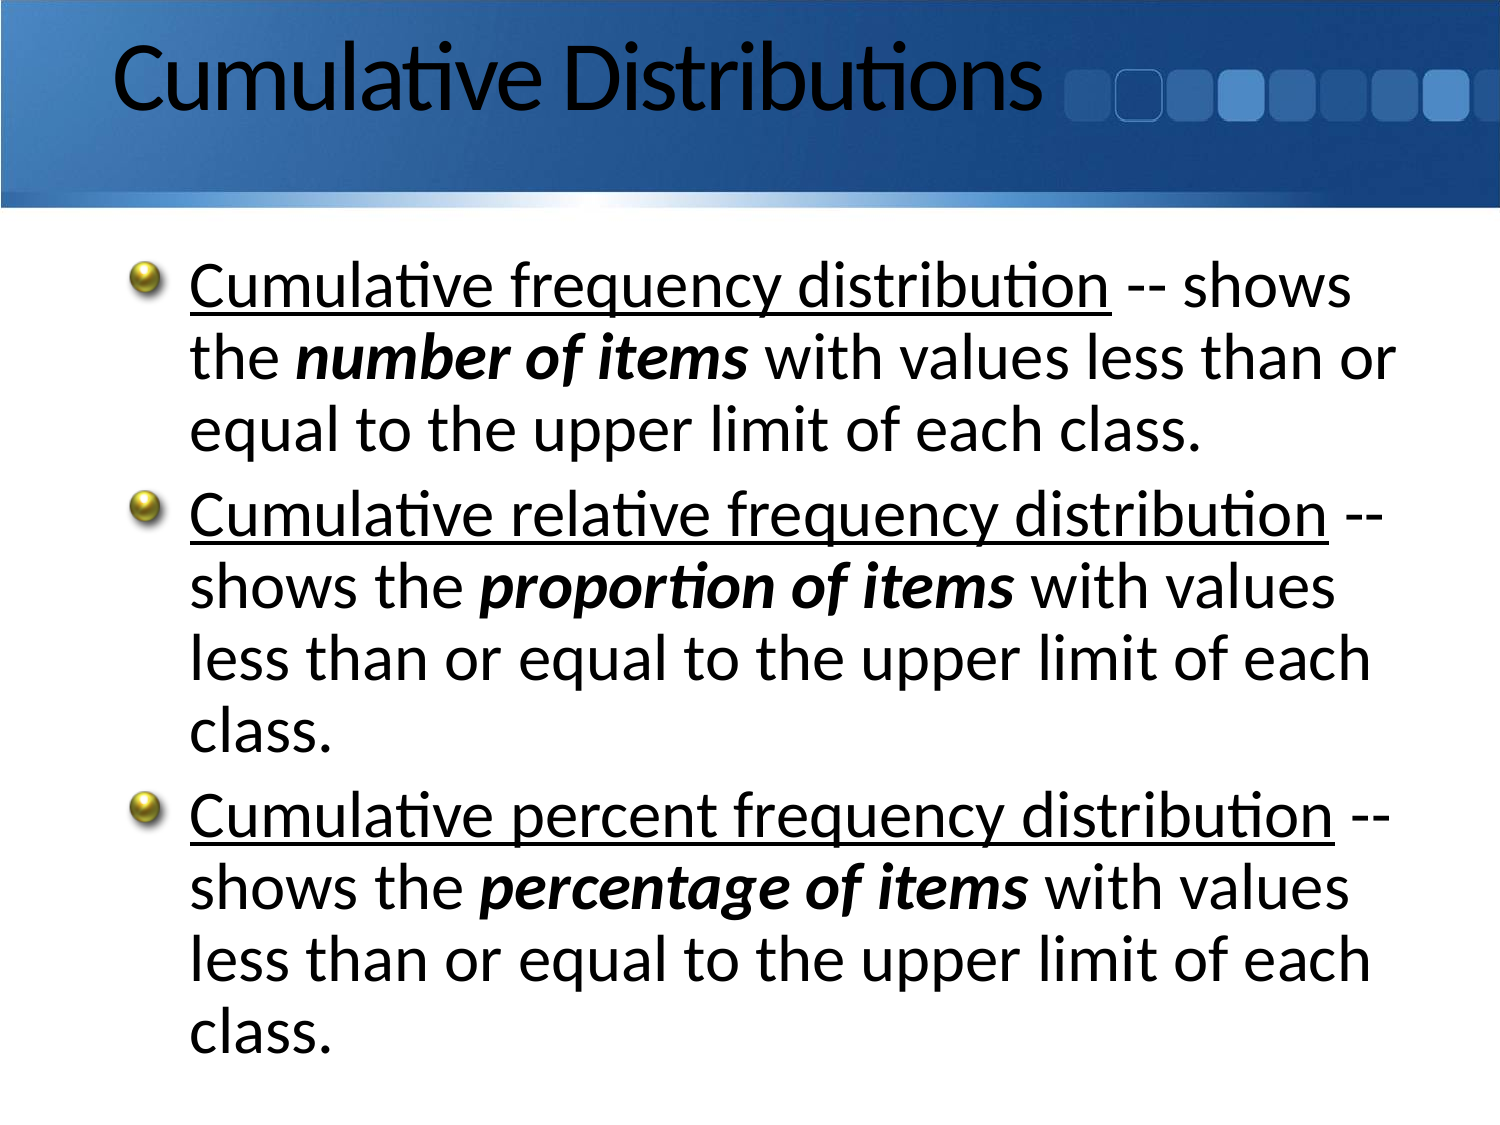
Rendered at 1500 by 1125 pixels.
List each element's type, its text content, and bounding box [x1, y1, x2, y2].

title Cumulative Distributions [112, 23, 1388, 124]
list Cumulative frequency distribution -- shows the number of items with values less than or equal to the upper limit of each class. Cumulative relative frequency distribution -- shows the proportion of items with values less than or equal to the upper limit of each class. Cumulative percent frequency distribution -- shows the percentage of items with values less than or equal to the upper limit of each class. [125, 249, 1400, 1068]
picture [0, 0, 1500, 1125]
